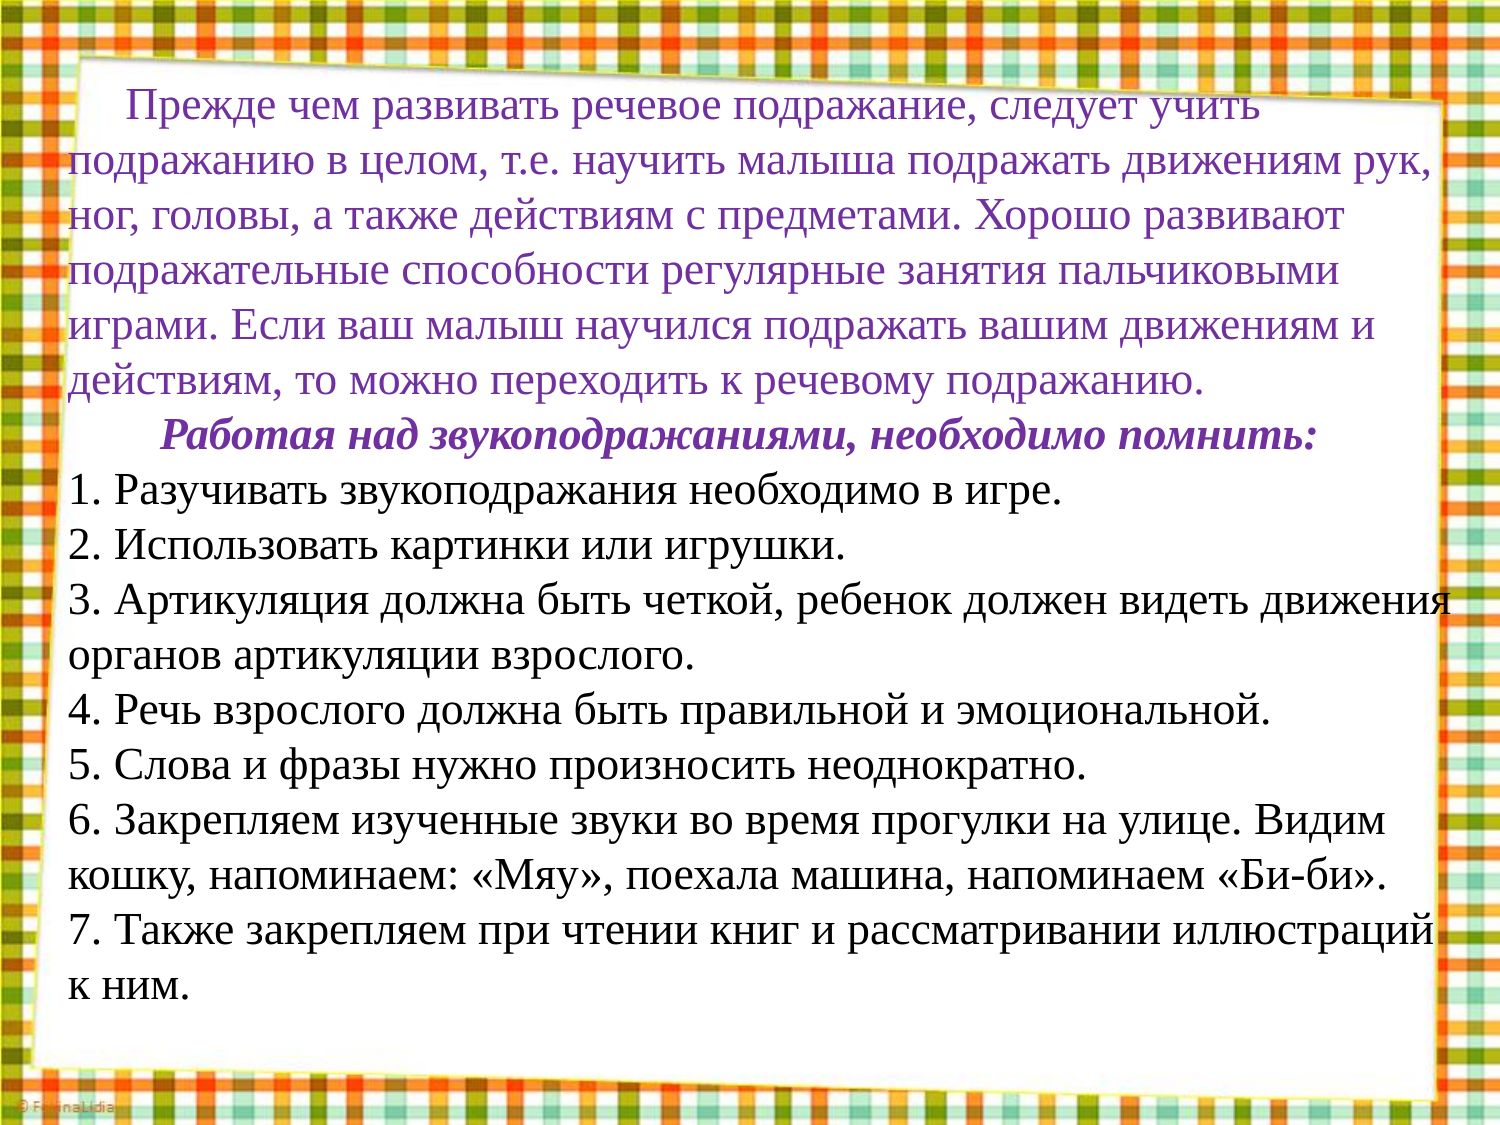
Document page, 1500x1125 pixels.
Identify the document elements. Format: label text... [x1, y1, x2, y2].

title Прежде чем развивать речевое подражание, следует учить подражанию в целом, т.е. научить малыша подражать движениям рук, ног, головы, а также действиям с предметами. Хорошо развивают подражательные способности регулярные занятия пальчиковыми играми. Если ваш малыш научился подражать вашим движениям и действиям, то можно переходить к речевому подражанию. Работая над звукоподражаниями, необходимо помнить: 1. Разучивать звукоподражания необходимо в игре. 2. Использовать картинки или игрушки. 3. Артикуляция должна быть четкой, ребенок должен видеть движения органов артикуляции взрослого. 4. Речь взрослого должна быть правильной и эмоциональной. 5. Слова и фразы нужно произносить неоднократно. 6. Закрепляем изученные звуки во время прогулки на улице. Видим кошку, напоминаем: «Мяу», поехала машина, напоминаем «Би-би». 7. Также закрепляем при чтении книг и рассматривании иллюстраций к ним. [53, 66, 1500, 1071]
picture [0, 0, 1500, 1125]
